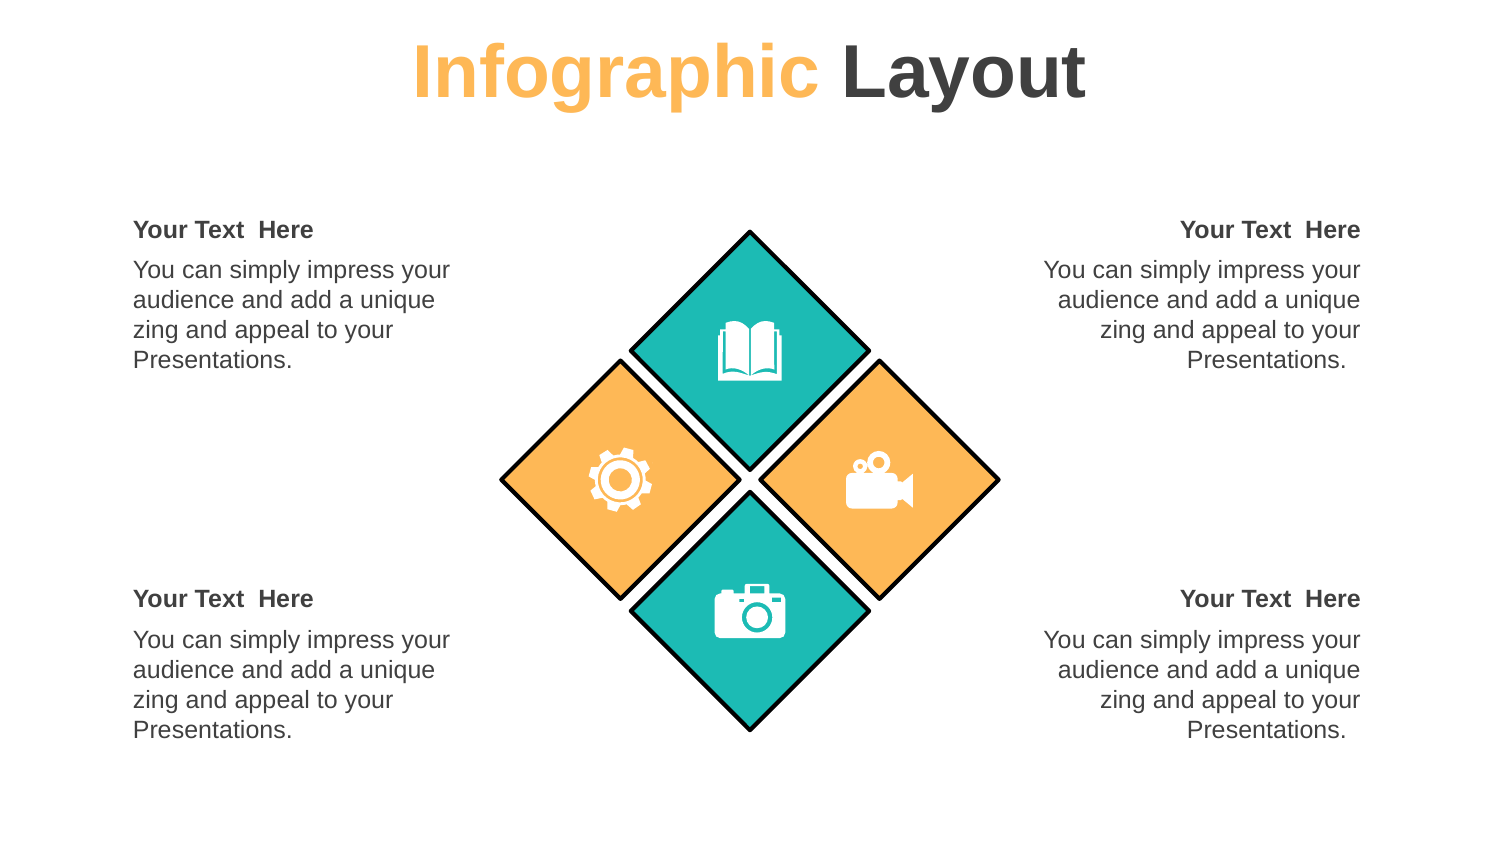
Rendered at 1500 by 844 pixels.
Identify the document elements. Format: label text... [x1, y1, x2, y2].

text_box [117, 205, 502, 384]
text_box [628, 229, 872, 473]
text_box [758, 358, 1001, 601]
text_box [499, 358, 742, 601]
text_box [712, 581, 788, 641]
title Infographic Layout [0, 4, 1500, 132]
text_box [586, 445, 655, 514]
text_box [992, 575, 1377, 753]
text_box [628, 489, 872, 733]
text_box [716, 318, 784, 383]
text_box [843, 448, 915, 511]
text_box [117, 575, 502, 753]
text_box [992, 205, 1377, 384]
